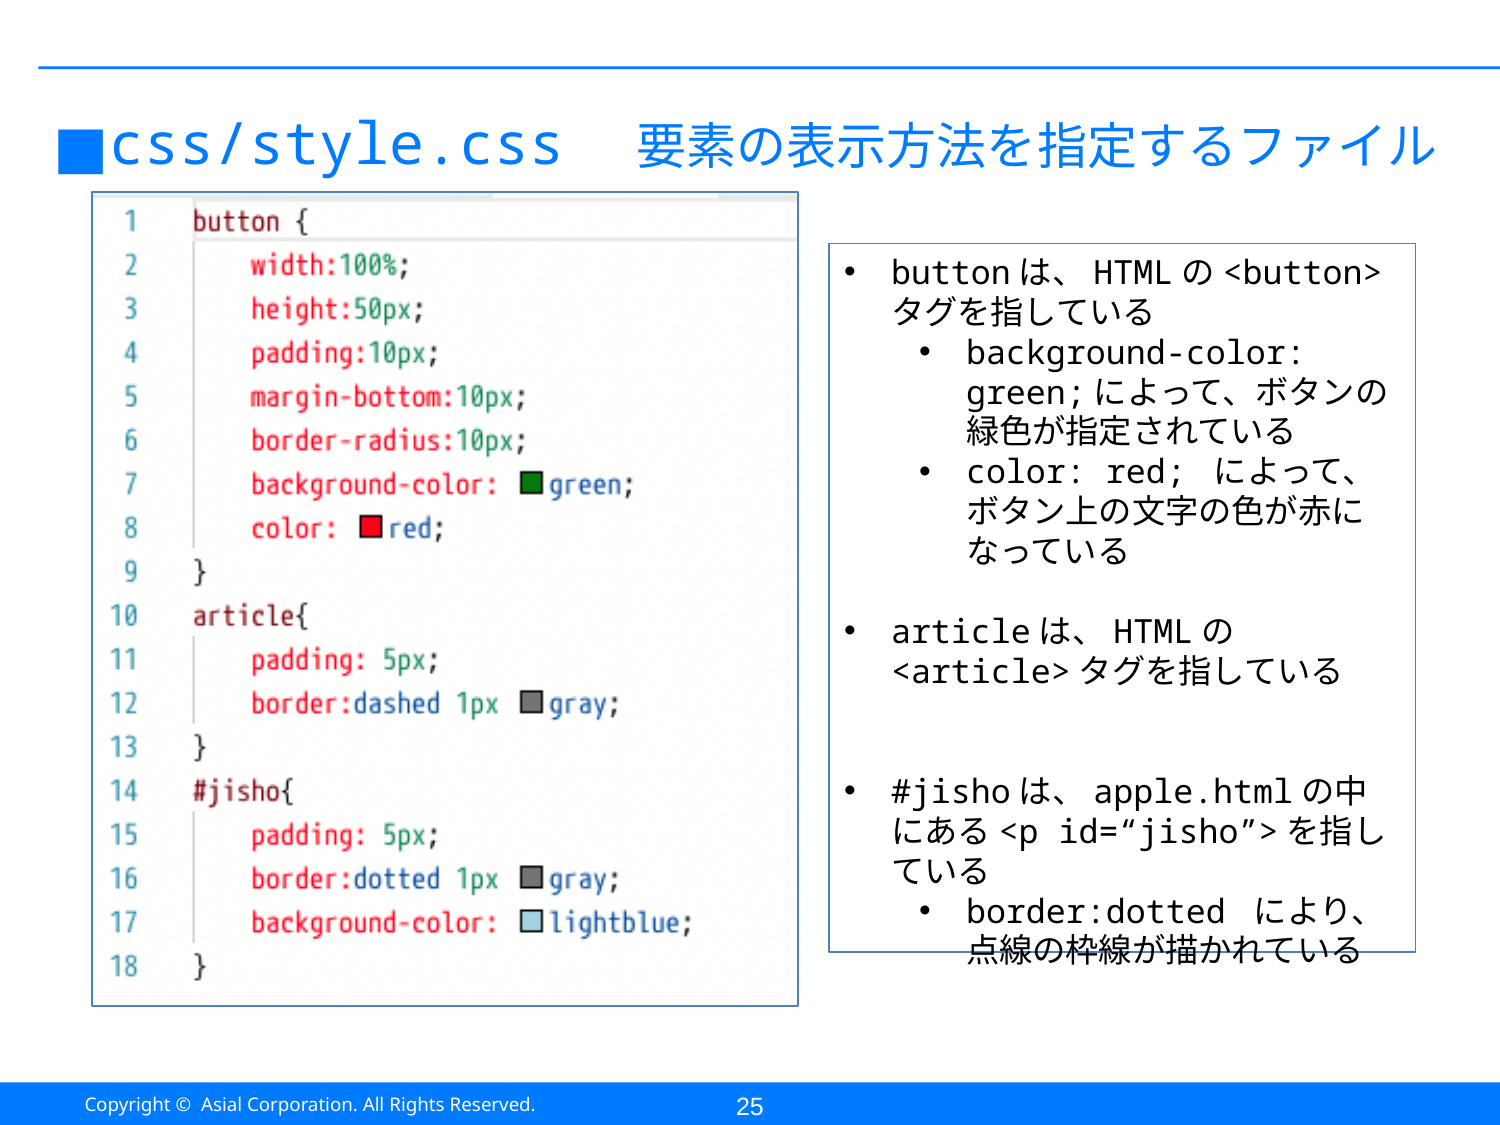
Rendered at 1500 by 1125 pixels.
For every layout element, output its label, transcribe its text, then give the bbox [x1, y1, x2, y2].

picture [92, 192, 798, 1006]
slide_number 25 [581, 1075, 919, 1125]
text_box buttonは、HTMLの<button>タグを指している background-color: green;によって、ボタンの緑色が指定されている color: red; によって、ボタン上の文字の色が赤になっている articleは、HTMLの<article>タグを指している #jishoは、apple.htmlの中にある<p id=“jisho”>を指している border:dotted により、点線の枠線が描かれている [829, 243, 1416, 953]
list css/style.css 要素の表示方法を指定するファイル [38, 84, 1459, 988]
